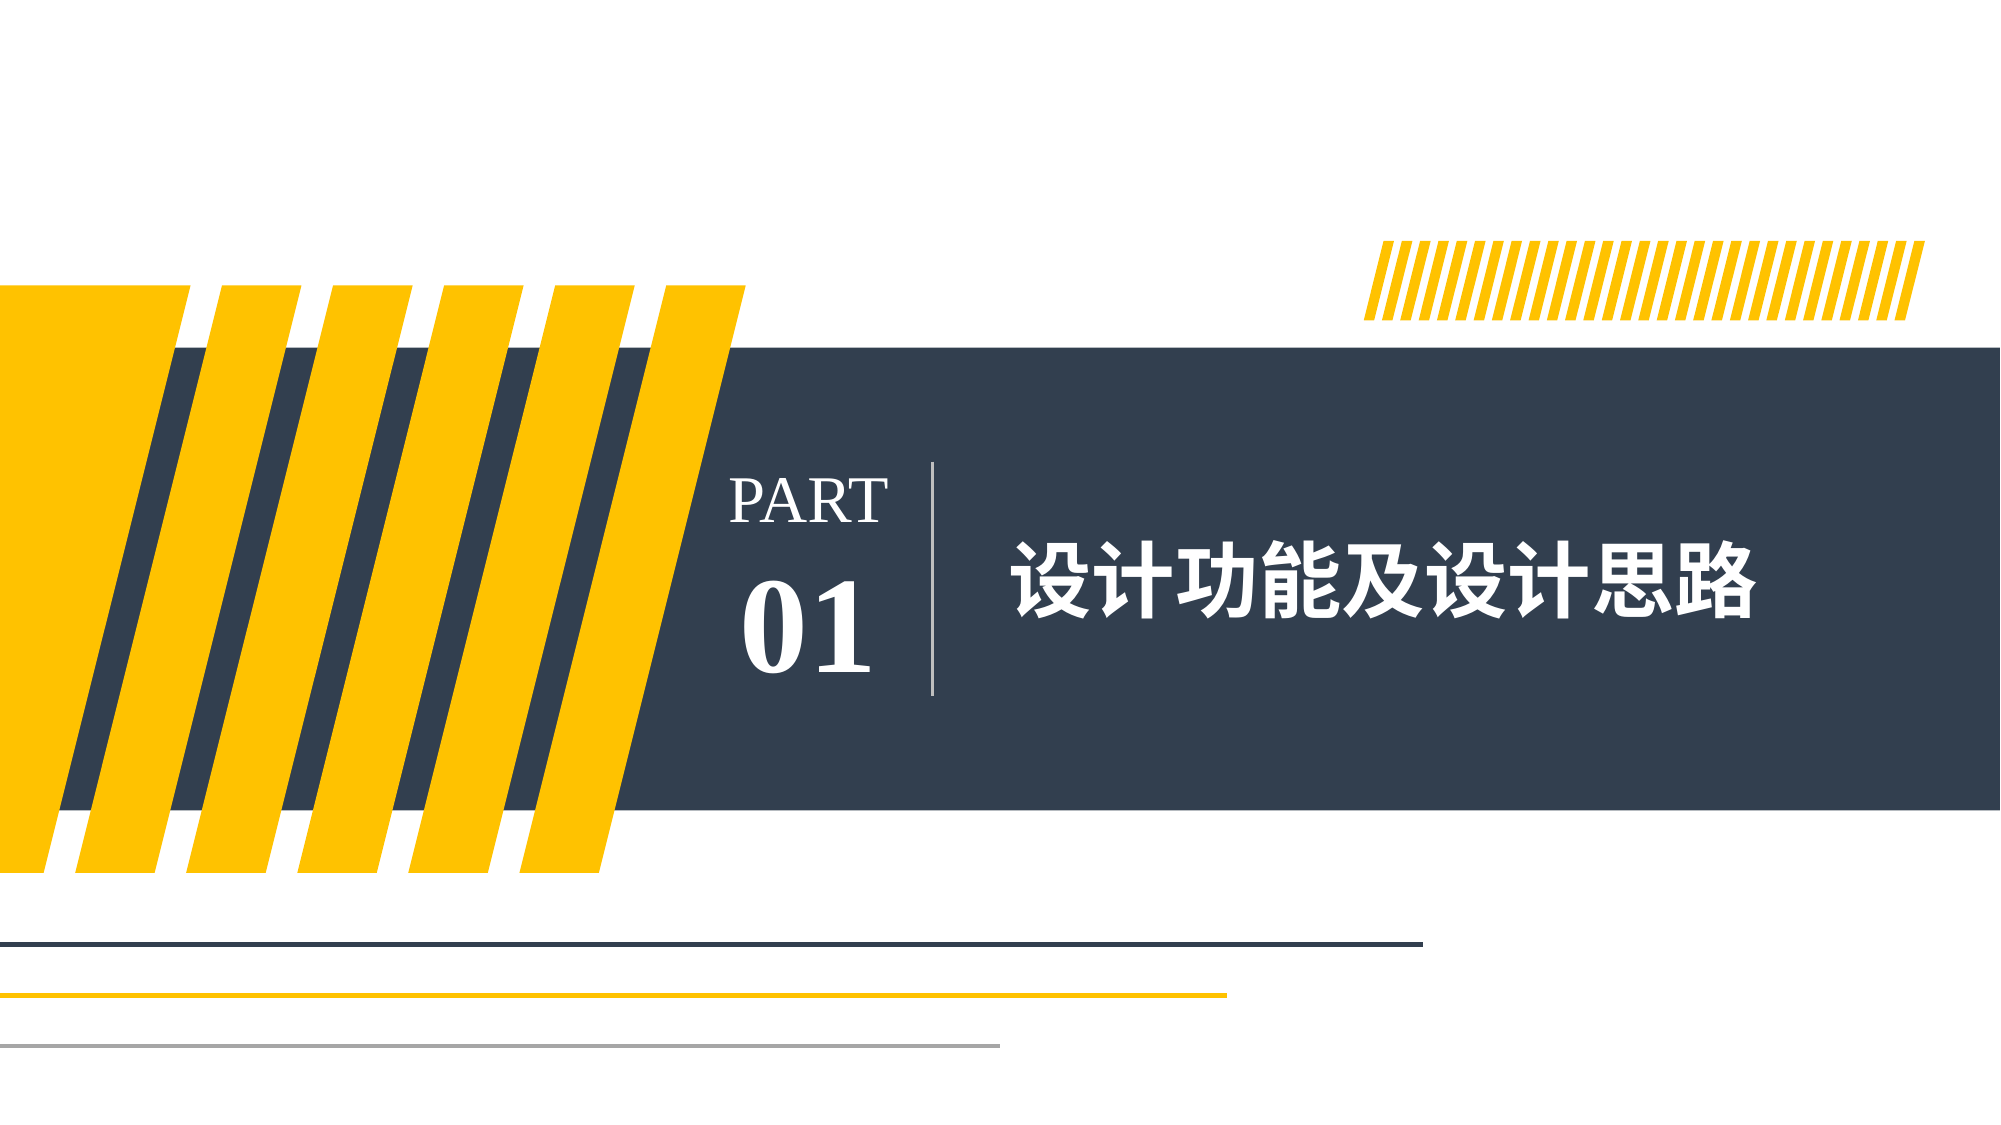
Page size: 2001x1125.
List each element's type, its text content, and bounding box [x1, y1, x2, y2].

text_box [1856, 239, 1890, 322]
text_box [61, 347, 205, 811]
text_box [1380, 239, 1414, 322]
text_box [1838, 239, 1872, 322]
text_box [1545, 239, 1579, 322]
text_box [1874, 239, 1909, 322]
text_box [1783, 239, 1817, 322]
text_box [1508, 239, 1542, 322]
text_box [1581, 239, 1616, 322]
text_box [1673, 239, 1707, 322]
text_box [1893, 239, 1927, 322]
text_box [1398, 239, 1432, 322]
text_box [394, 347, 538, 811]
text_box [1691, 239, 1725, 322]
text_box [616, 347, 2000, 811]
text_box [1362, 239, 1396, 322]
text_box [1801, 239, 1835, 322]
text_box [406, 284, 637, 874]
text_box [1746, 239, 1780, 322]
text_box [518, 284, 748, 874]
text_box [73, 284, 303, 874]
text_box 设计功能及设计思路 [994, 520, 1774, 636]
text_box [1618, 239, 1652, 322]
text_box [505, 347, 649, 811]
text_box [1527, 239, 1561, 322]
text_box [0, 284, 192, 874]
text_box [1600, 239, 1634, 322]
text_box [1655, 239, 1689, 322]
text_box [296, 284, 525, 874]
text_box [1636, 239, 1671, 322]
text_box [283, 347, 427, 811]
text_box [1490, 239, 1524, 322]
text_box [1472, 239, 1506, 322]
text_box [184, 284, 415, 874]
text_box [1417, 239, 1451, 322]
text_box [1563, 239, 1597, 322]
text_box [1819, 239, 1854, 322]
text_box [1435, 239, 1469, 322]
text_box [1765, 239, 1799, 322]
text_box [1728, 239, 1762, 322]
text_box PART 01 [713, 447, 904, 708]
text_box [172, 347, 316, 811]
text_box [1710, 239, 1744, 322]
text_box [1453, 239, 1487, 322]
